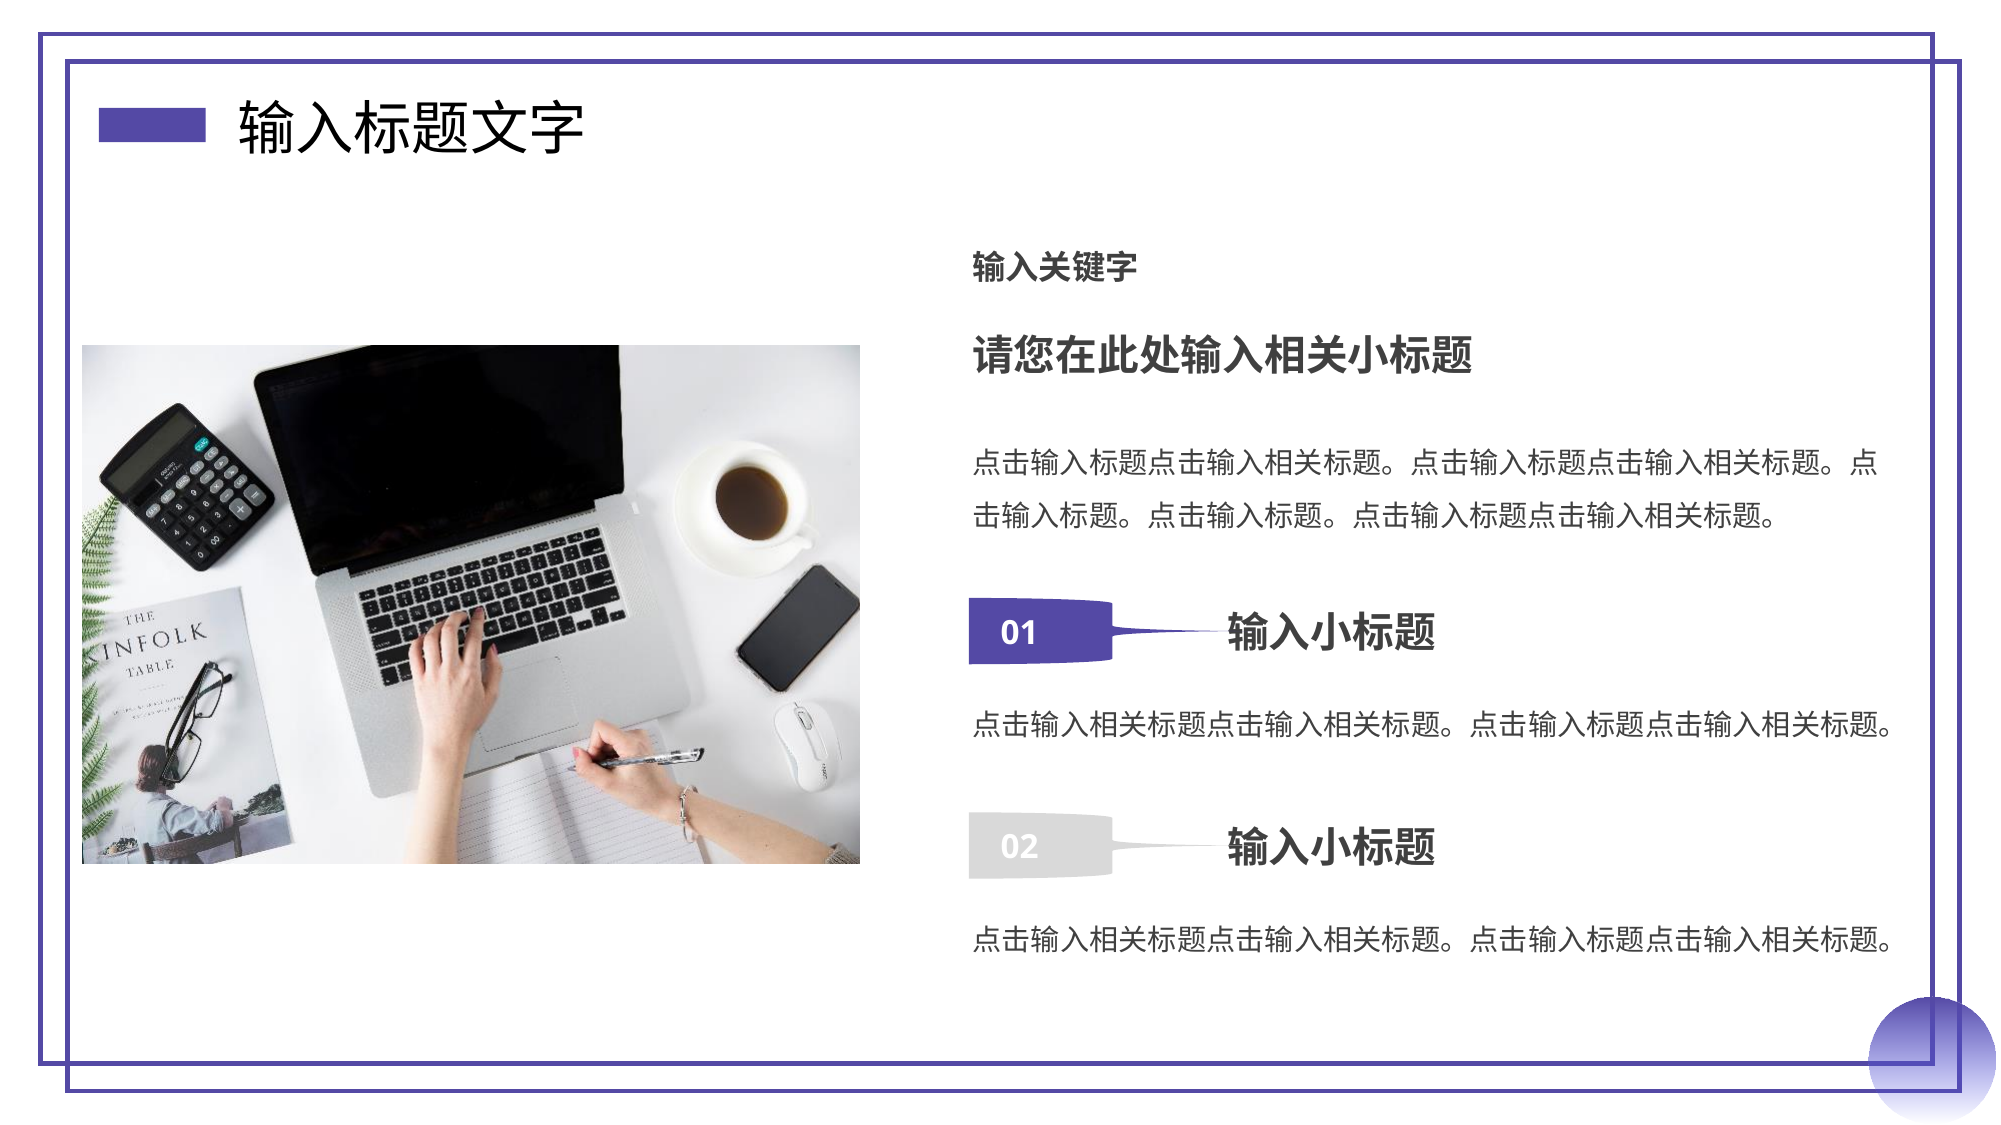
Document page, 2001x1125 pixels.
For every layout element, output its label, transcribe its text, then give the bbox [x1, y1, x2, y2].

picture [81, 345, 860, 864]
text_box 输入小标题 [1212, 597, 1542, 665]
text_box 输入小标题 [1212, 812, 1542, 879]
text_box 点击输入相关标题点击输入相关标题。点击输入标题点击输入相关标题。 [957, 681, 1905, 757]
text_box 输入关键字 [957, 238, 1686, 297]
text_box 请您在此处输入相关小标题 [957, 321, 1750, 398]
text_box 点击输入标题点击输入相关标题。点击输入标题点击输入相关标题。点击输入标题。点击输入标题。点击输入标题点击输入相关标题。 [957, 419, 1905, 540]
text_box 点击输入相关标题点击输入相关标题。点击输入标题点击输入相关标题。 [957, 895, 1905, 963]
text_box 02 [967, 811, 1257, 880]
text_box 01 [967, 596, 1257, 666]
